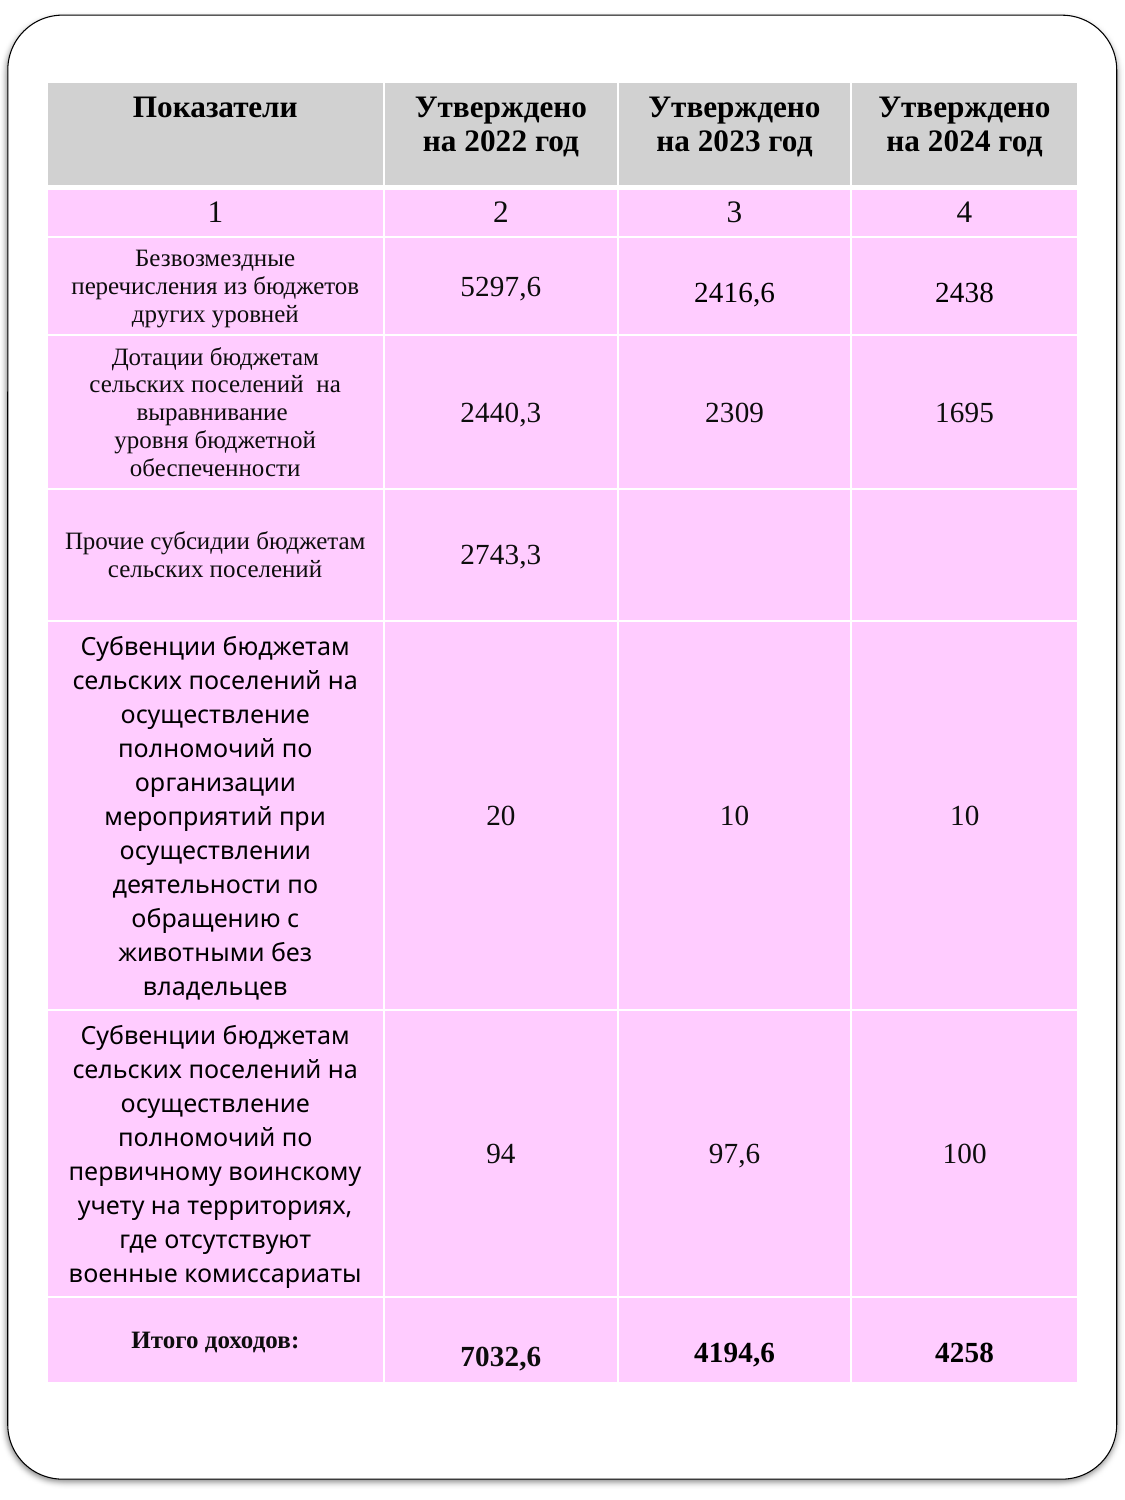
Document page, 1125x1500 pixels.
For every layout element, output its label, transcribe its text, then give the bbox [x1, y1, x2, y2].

table_cell Прочие субсидии бюджетам сельских поселений [48, 490, 383, 620]
table_header Утверждено на 2024 год [852, 83, 1077, 185]
table_header Утверждено на 2023 год [619, 83, 850, 185]
table_cell 4 [852, 190, 1077, 236]
table_cell 2416,6 [619, 238, 850, 334]
table_cell Итого доходов: [48, 1298, 383, 1382]
table_cell 2440,3 [385, 336, 617, 488]
table_cell [619, 490, 850, 620]
table_cell 1 [48, 190, 383, 236]
table_cell 3 [619, 190, 850, 236]
table_cell 10 [619, 622, 850, 1009]
table_cell 94 [385, 1011, 617, 1296]
table_cell Субвенции бюджетам сельских поселений на осуществление полномочий по первичному воинскому учету на территориях, где отсутствуют военные комиссариаты [48, 1011, 383, 1296]
table_header Утверждено на 2022 год [385, 83, 617, 185]
table_cell 97,6 [619, 1011, 850, 1296]
table_cell 4194,6 [619, 1298, 850, 1382]
table_cell 100 [852, 1011, 1077, 1296]
table_cell 2743,3 [385, 490, 617, 620]
table_cell 1695 [852, 336, 1077, 488]
table_cell 20 [385, 622, 617, 1009]
table_cell 7032,6 [385, 1298, 617, 1382]
table_cell Безвозмездные перечисления из бюджетов других уровней [48, 238, 383, 334]
table_cell 5297,6 [385, 238, 617, 334]
table_cell 2309 [619, 336, 850, 488]
table_cell 10 [852, 622, 1077, 1009]
table_cell [852, 490, 1077, 620]
table_cell Дотации бюджетам сельских поселений на выравнивание уровня бюджетной обеспеченности [48, 336, 383, 488]
table_cell Субвенции бюджетам сельских поселений на осуществление полномочий по организации мероприятий при осуществлении деятельности по обращению с животными без владельцев [48, 622, 383, 1009]
table_cell 4258 [852, 1298, 1077, 1382]
table_cell 2 [385, 190, 617, 236]
table_cell 2438 [852, 238, 1077, 334]
table_header Показатели [48, 83, 383, 185]
